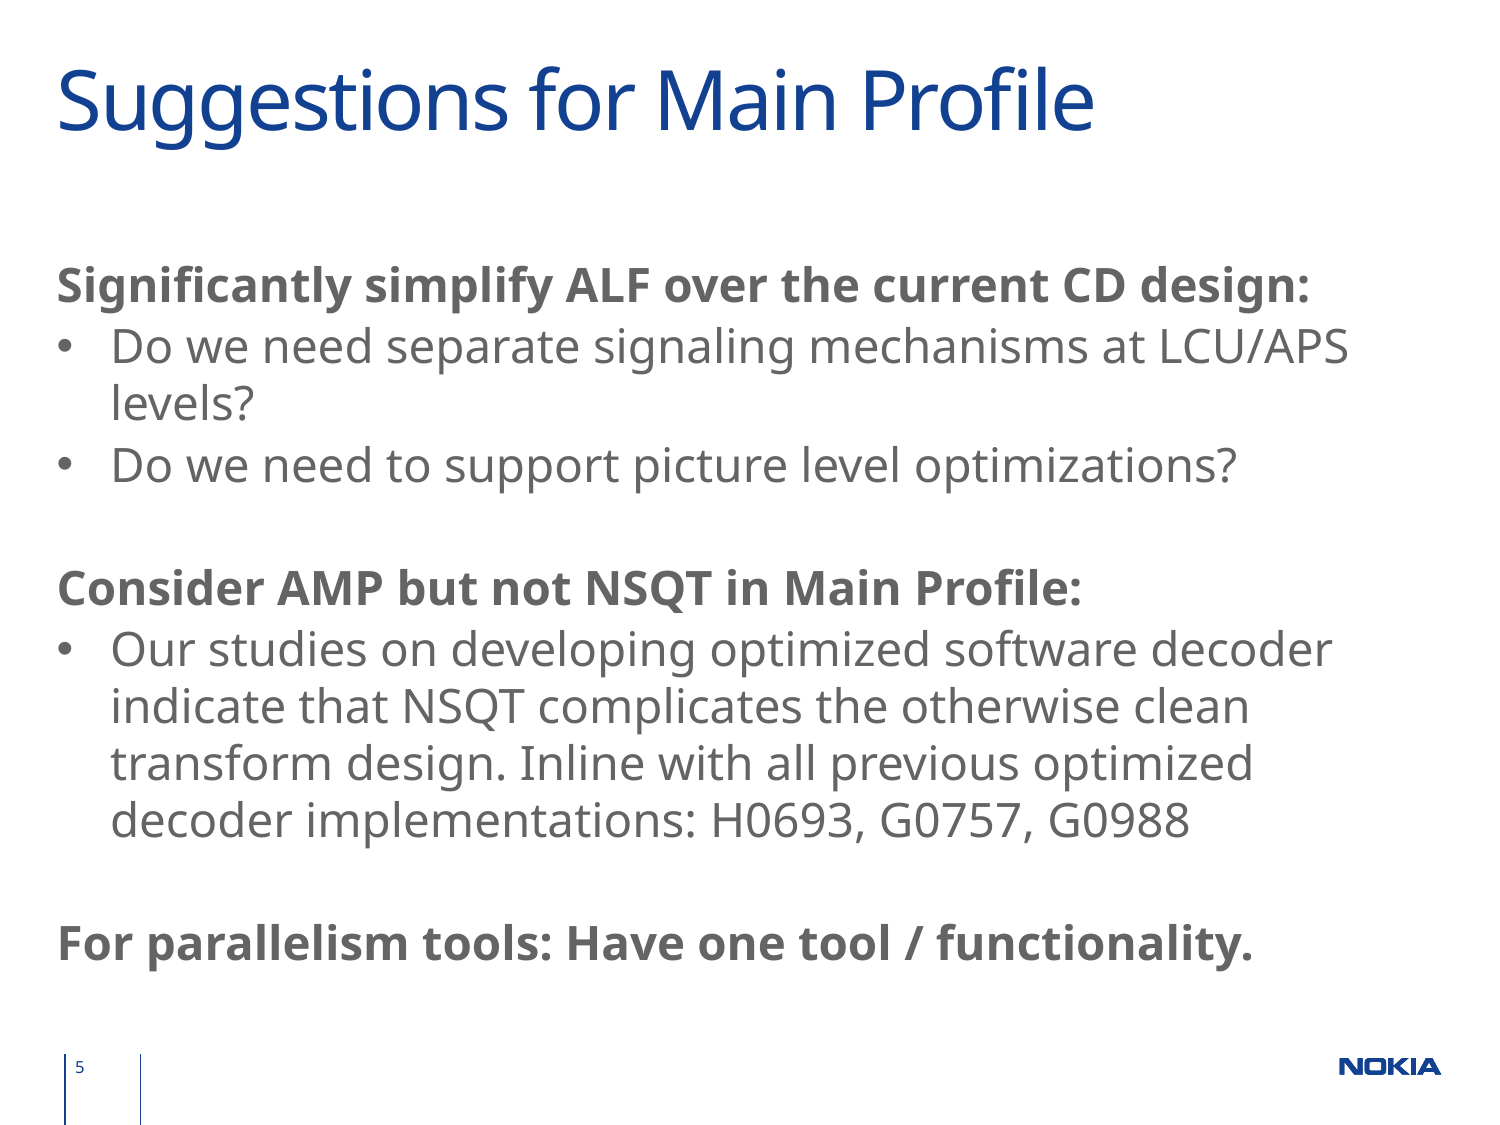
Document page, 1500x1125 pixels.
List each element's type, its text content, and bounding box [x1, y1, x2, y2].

slide_number 5 [75, 1057, 124, 1079]
list Significantly simplify ALF over the current CD design: Do we need separate signaling mechanisms at LCU/APS levels? Do we need to support picture level optimizations? Consider AMP but not NSQT in Main Profile: Our studies on developing optimized software decoder indicate that NSQT complicates the otherwise clean transform design. Inline with all previous optimized decoder implementations: H0693, G0757, G0988 For parallelism tools: Have one tool / functionality. [56, 254, 1436, 1032]
title Suggestions for Main Profile [56, 47, 1433, 149]
